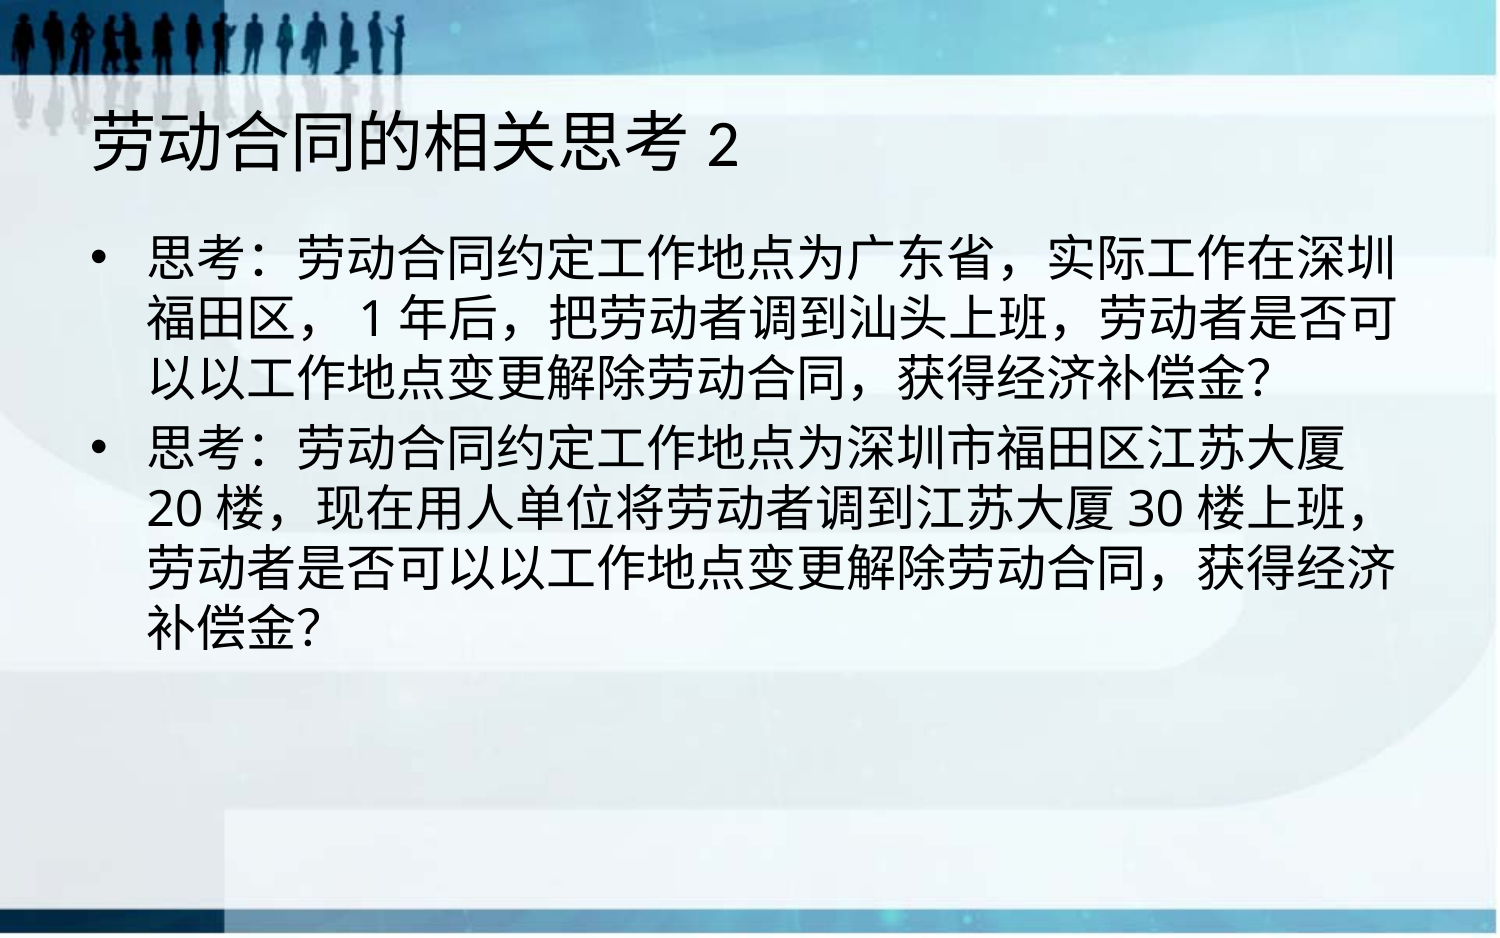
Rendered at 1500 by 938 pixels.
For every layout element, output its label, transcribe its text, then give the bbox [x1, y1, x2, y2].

list 思考：劳动合同约定工作地点为广东省，实际工作在深圳福田区，1年后，把劳动者调到汕头上班，劳动者是否可以以工作地点变更解除劳动合同，获得经济补偿金？ 思考：劳动合同约定工作地点为深圳市福田区江苏大厦20楼，现在用人单位将劳动者调到江苏大厦30楼上班，劳动者是否可以以工作地点变更解除劳动合同，获得经济补偿金？ [74, 218, 1426, 838]
title 劳动合同的相关思考2 [74, 70, 1426, 210]
picture [0, 0, 1500, 938]
